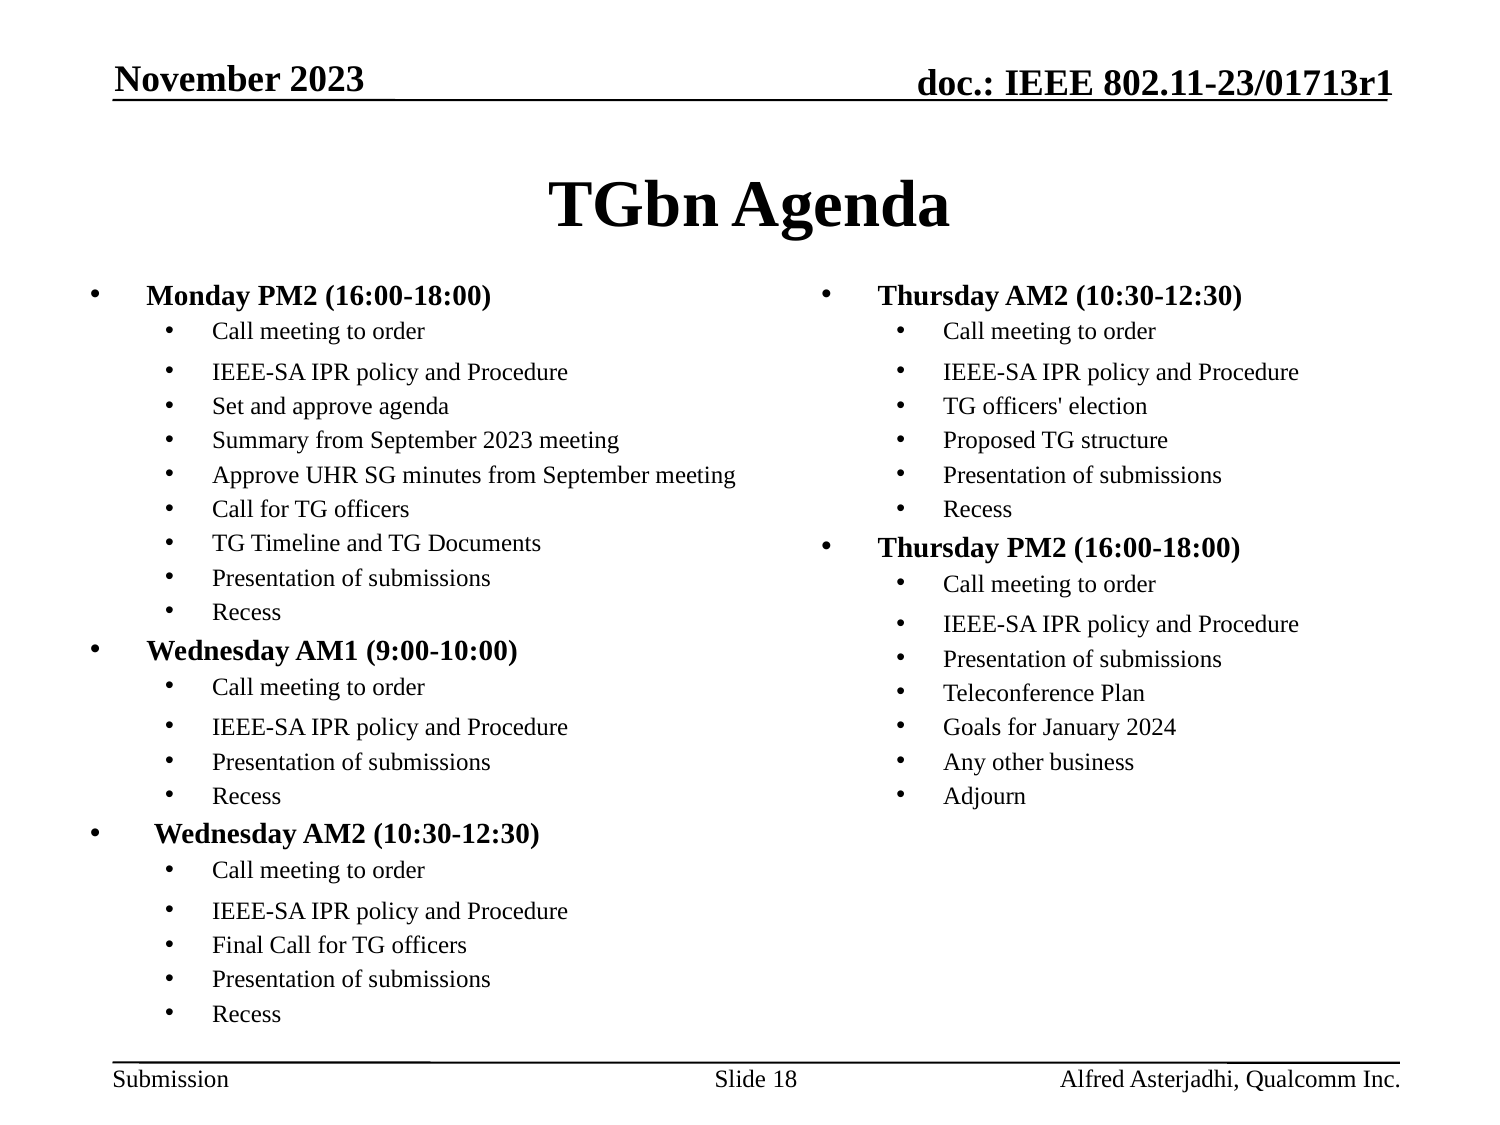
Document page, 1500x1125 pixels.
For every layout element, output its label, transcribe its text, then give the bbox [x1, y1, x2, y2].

slide_number Slide 18 [712, 1061, 800, 1123]
text_box Thursday AM2 (10:30-12:30) Call meeting to order IEEE-SA IPR policy and Procedure TG officers' election Proposed TG structure Presentation of submissions Recess Thursday PM2 (16:00-18:00) Call meeting to order IEEE-SA IPR policy and Procedure Presentation of submissions Teleconference Plan Goals for January 2024 Any other business Adjourn [806, 275, 1500, 1050]
list Monday PM2 (16:00-18:00) Call meeting to order IEEE-SA IPR policy and Procedure Set and approve agenda Summary from September 2023 meeting Approve UHR SG minutes from September meeting Call for TG officers TG Timeline and TG Documents Presentation of submissions Recess Wednesday AM1 (9:00-10:00) Call meeting to order IEEE-SA IPR policy and Procedure Presentation of submissions Recess Wednesday AM2 (10:30-12:30) Call meeting to order IEEE-SA IPR policy and Procedure Final Call for TG officers Presentation of submissions Recess [74, 274, 838, 1063]
footer Alfred Asterjadhi, Qualcomm Inc. [878, 1061, 1402, 1093]
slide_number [114, 54, 423, 100]
title TGbn Agenda [112, 112, 1388, 275]
